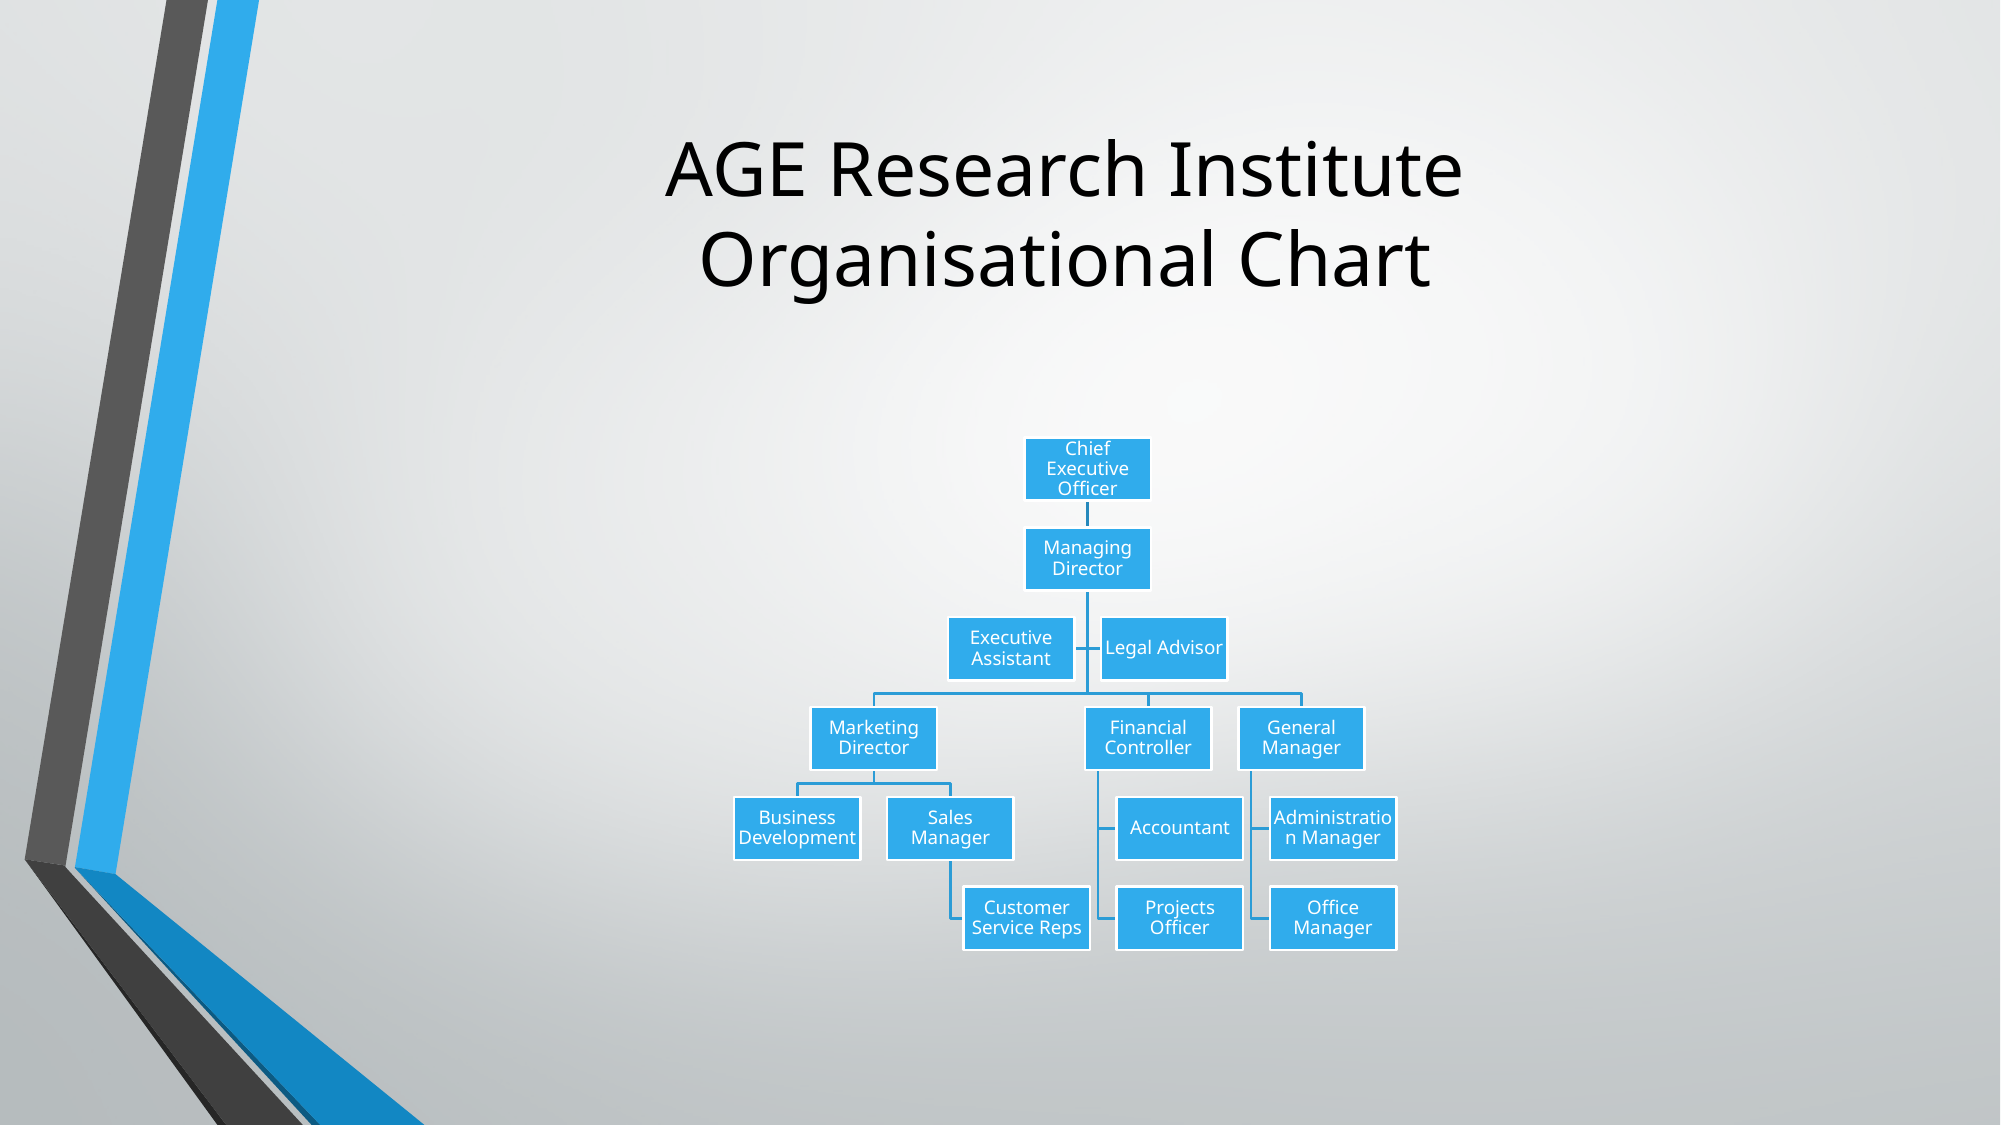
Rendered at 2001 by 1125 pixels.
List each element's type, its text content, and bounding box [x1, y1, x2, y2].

title AGE Research Institute Organisational Chart [243, 112, 1887, 400]
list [243, 437, 1888, 951]
